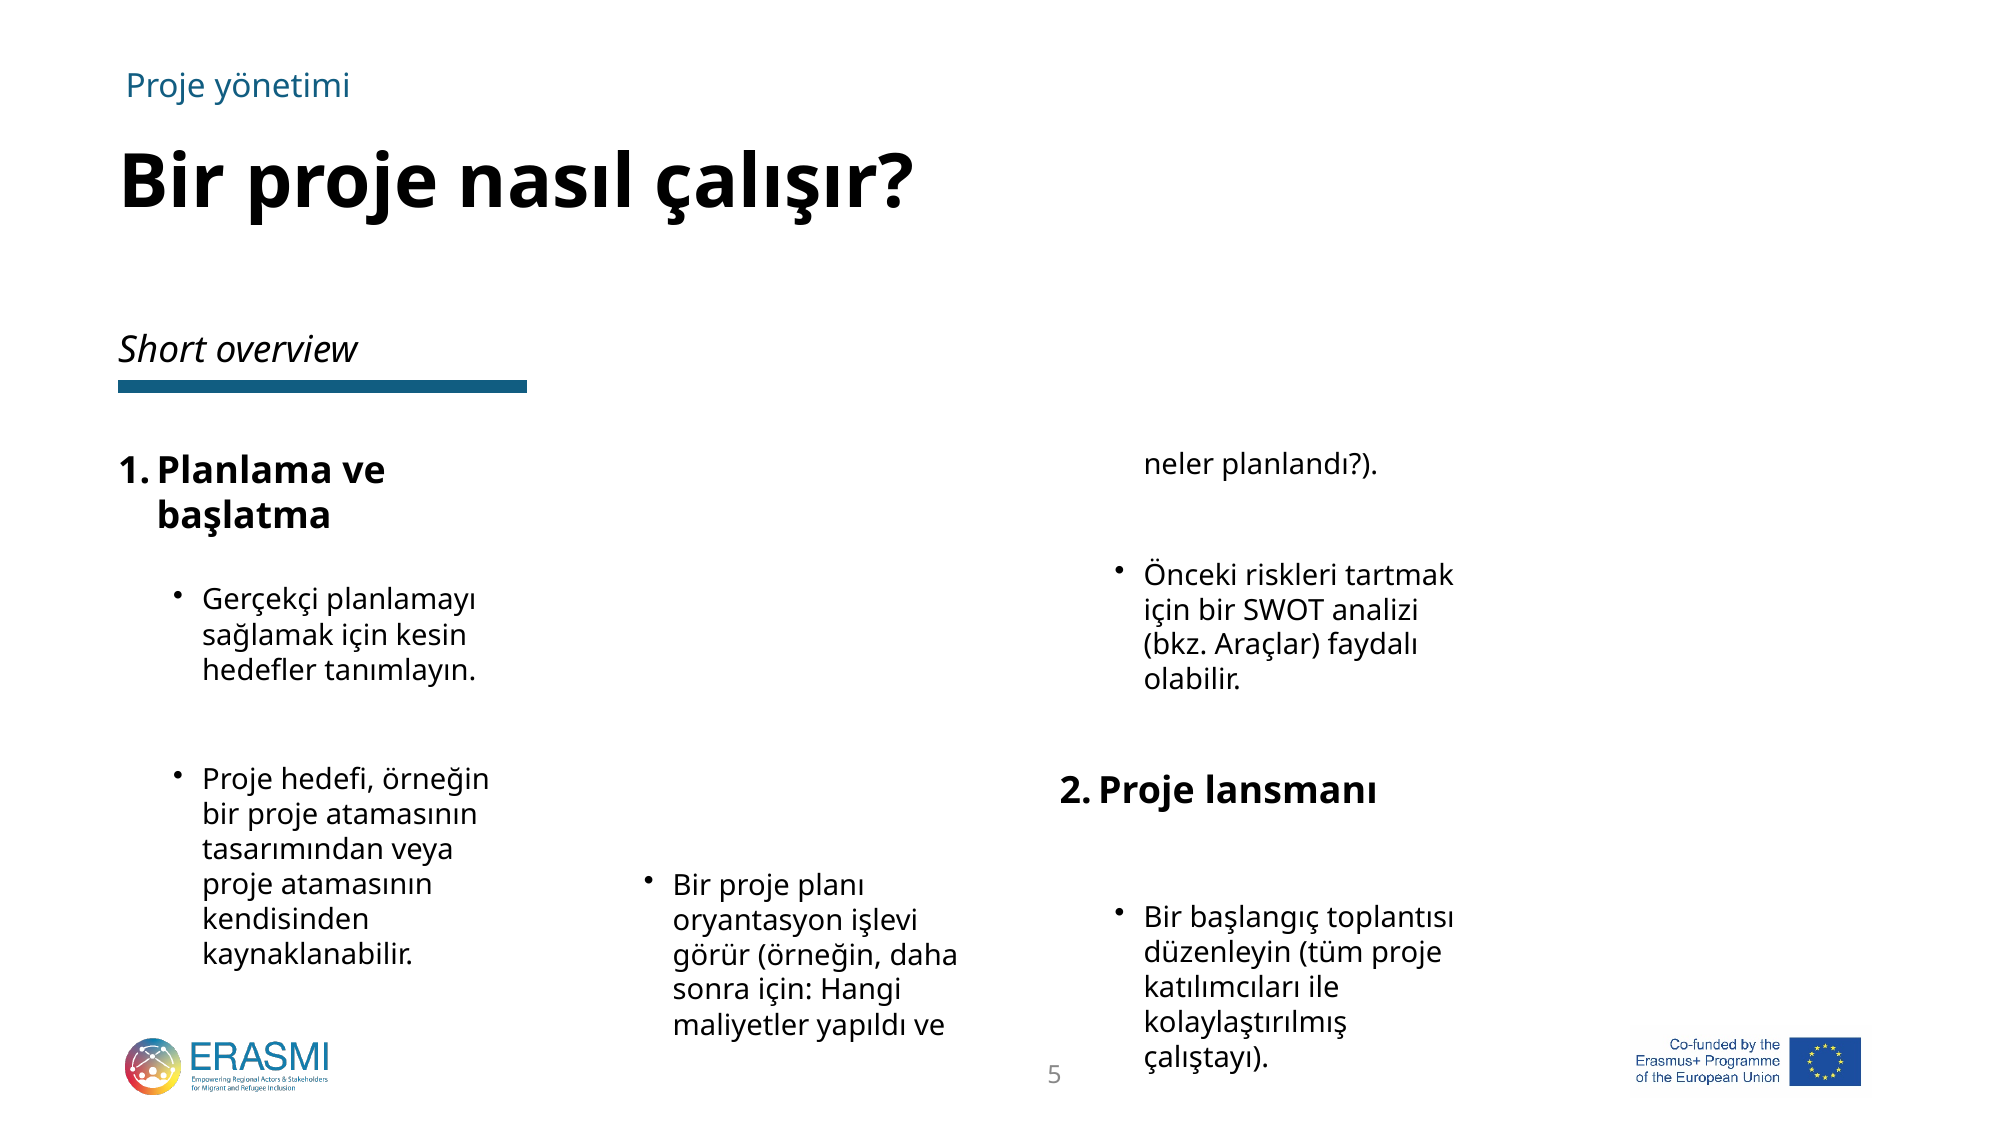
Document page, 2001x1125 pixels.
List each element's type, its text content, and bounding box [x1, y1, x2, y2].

list Short overview [117, 311, 528, 371]
list Planlama ve başlatma Gerçekçi planlamayı sağlamak için kesin hedefler tanımlayın. Proje hedefi, örneğin bir proje atamasının tasarımından veya proje atamasının kendisinden kaynaklanabilir. Bir proje planı oryantasyon işlevi görür (örneğin, daha sonra için: Hangi maliyetler yapıldı ve neler planlandı?). Önceki riskleri tartmak için bir SWOT analizi (bkz. Araçlar) faydalı olabilir. Proje lansmanı Bir başlangıç toplantısı düzenleyin (tüm proje katılımcıları ile kolaylaştırılmış çalıştayı). [117, 445, 1472, 1030]
title Bir proje nasıl çalışır? [117, 138, 1472, 297]
picture [1630, 1025, 1872, 1098]
picture [118, 1035, 332, 1098]
